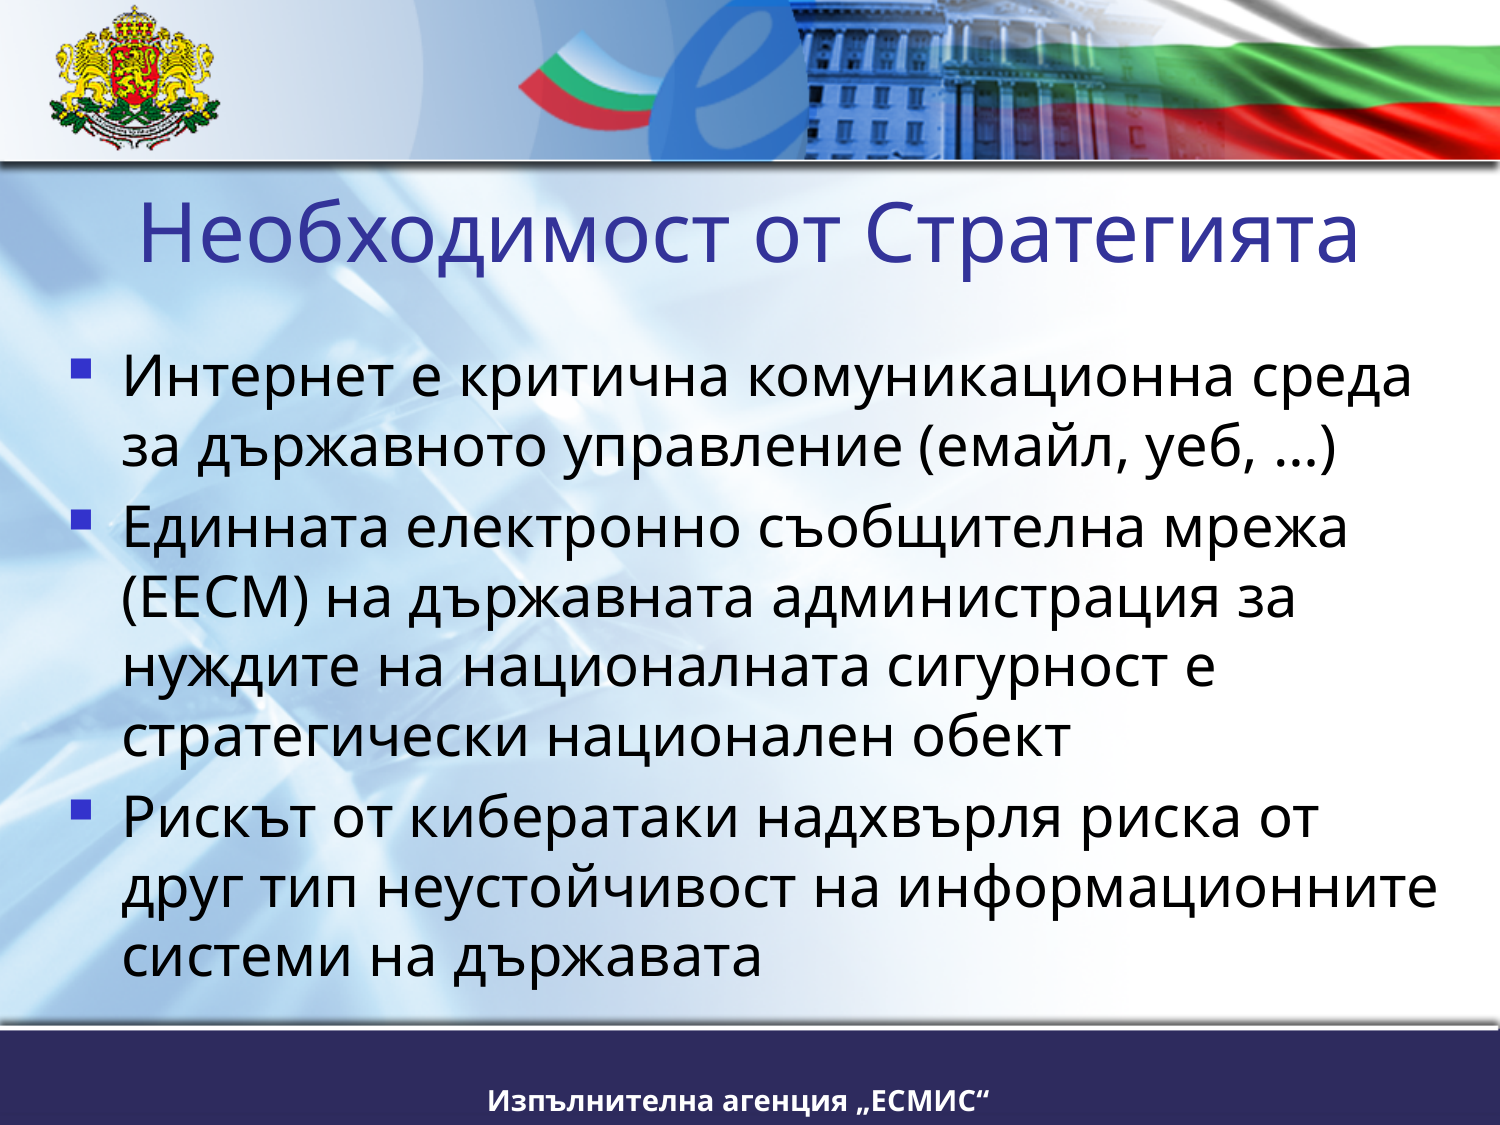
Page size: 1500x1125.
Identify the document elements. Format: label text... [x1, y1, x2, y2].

footer Изпълнителна агенция „ЕСМИС“ [182, 1049, 1294, 1125]
title Необходимост от Стратегията [110, 172, 1389, 287]
list Интернет е критична комуникационна среда за държавното управление (емайл, уеб, …) Единната електронно съобщителна мрежа (ЕЕСМ) на държавната администрация за нуждите на националната сигурност е стратегически национален обект Рискът от кибератаки надхвърля риска от друг тип неустойчивост на информационните системи на държавата [53, 331, 1469, 1006]
picture [0, 0, 1500, 1125]
